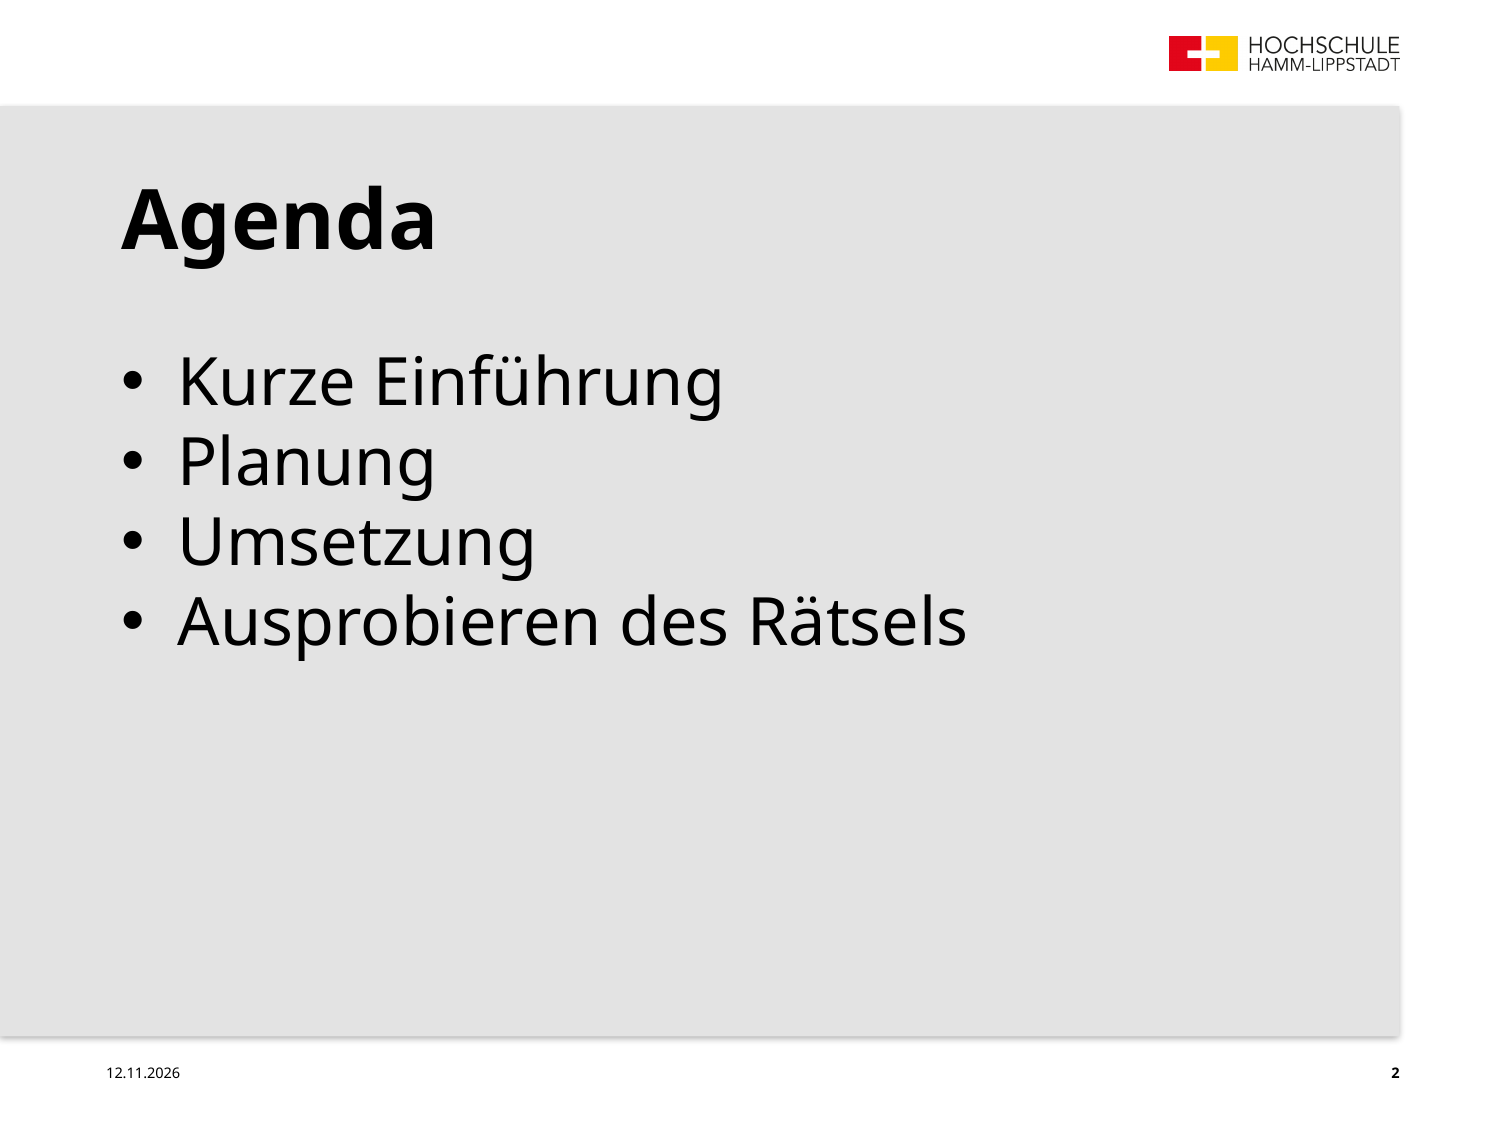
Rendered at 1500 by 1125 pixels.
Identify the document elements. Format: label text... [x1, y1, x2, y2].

title Agenda [106, 122, 1366, 310]
list Kurze Einführung Planung Umsetzung Ausprobieren des Rätsels [106, 331, 1366, 1005]
picture [1169, 36, 1400, 71]
slide_number 2 [1049, 1065, 1400, 1084]
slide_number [106, 1065, 457, 1084]
